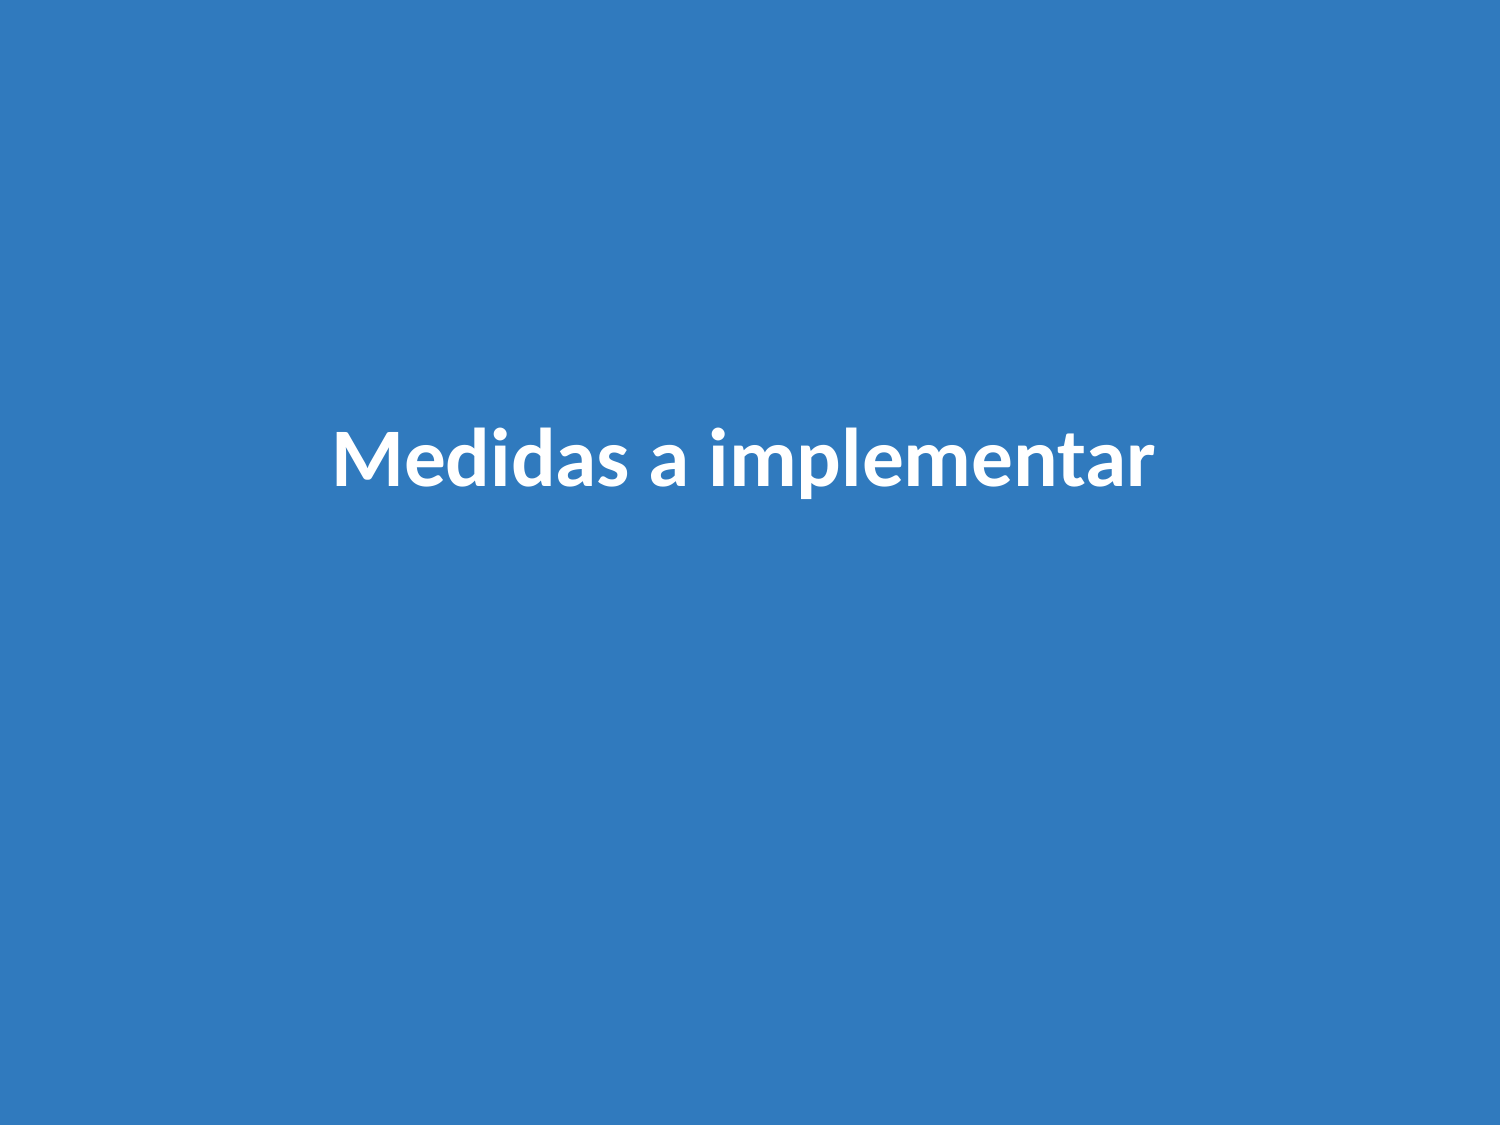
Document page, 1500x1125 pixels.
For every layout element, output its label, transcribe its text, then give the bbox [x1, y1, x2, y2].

list Medidas a implementar [97, 407, 1391, 602]
